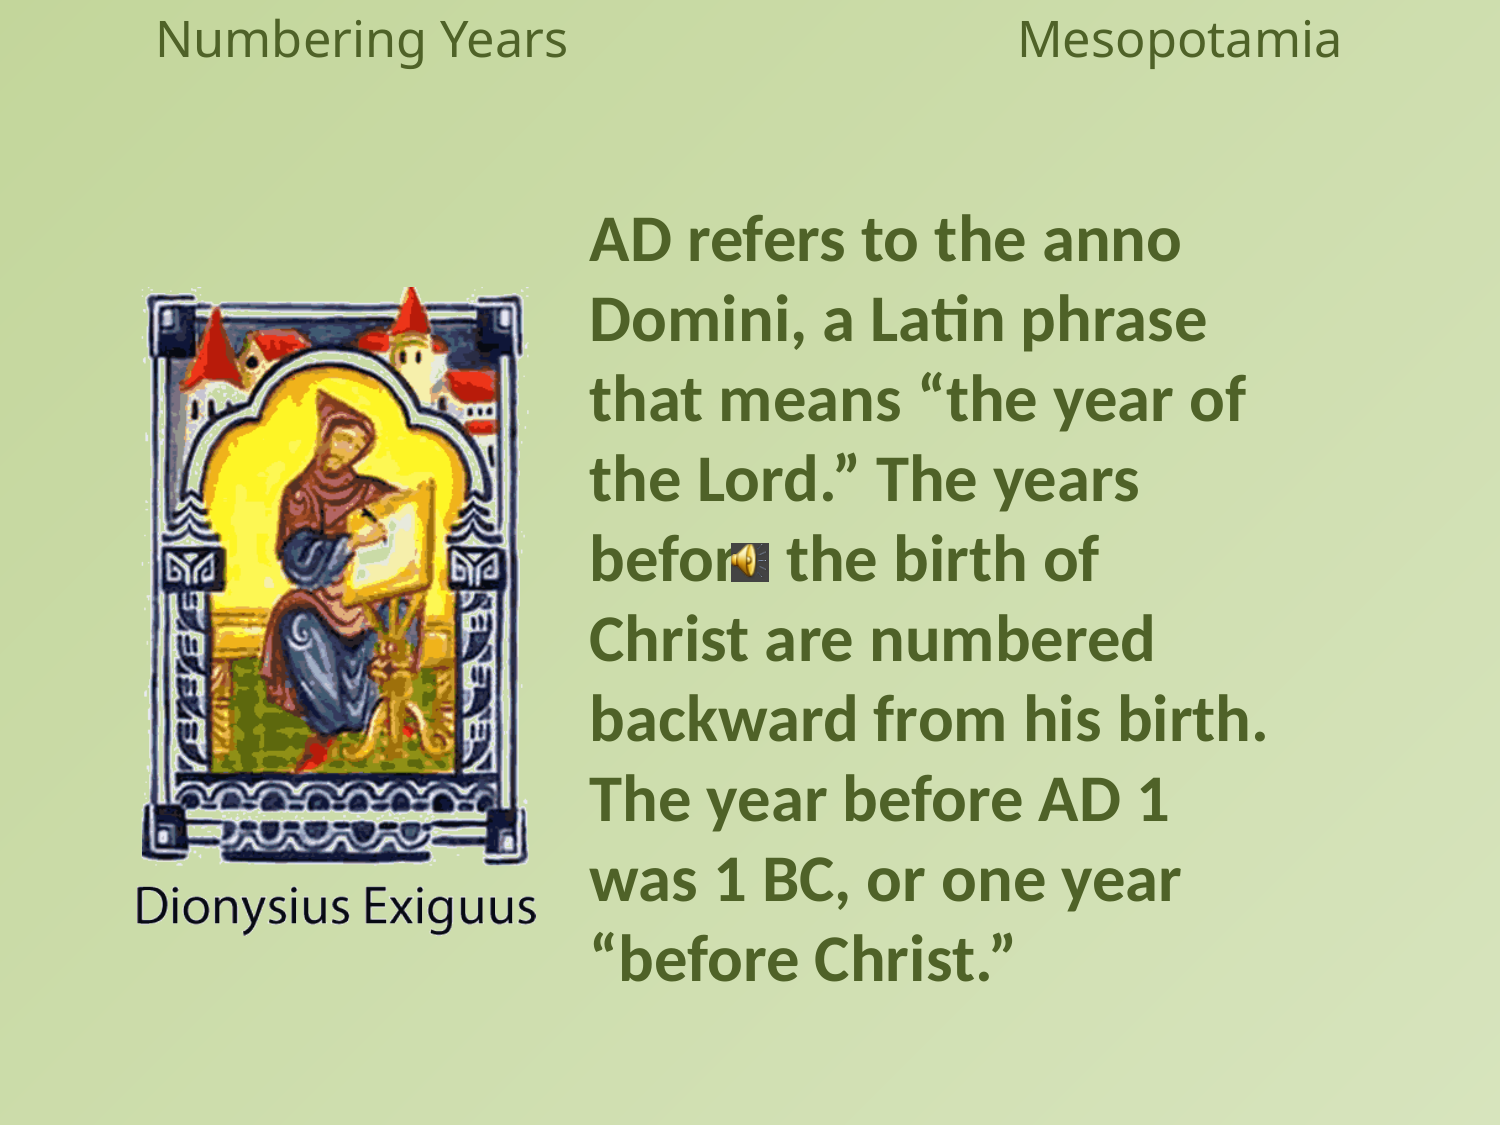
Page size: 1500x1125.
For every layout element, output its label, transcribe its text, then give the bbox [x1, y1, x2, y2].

text_box Numbering Years Mesopotamia [0, 0, 1500, 76]
picture [729, 542, 771, 583]
picture [137, 287, 536, 936]
text_box AD refers to the anno Domini, a Latin phrase that means “the year of the Lord.” The years before the birth of Christ are numbered backward from his birth. The year before AD 1 was 1 BC, or one year “before Christ.” [575, 187, 1288, 1002]
